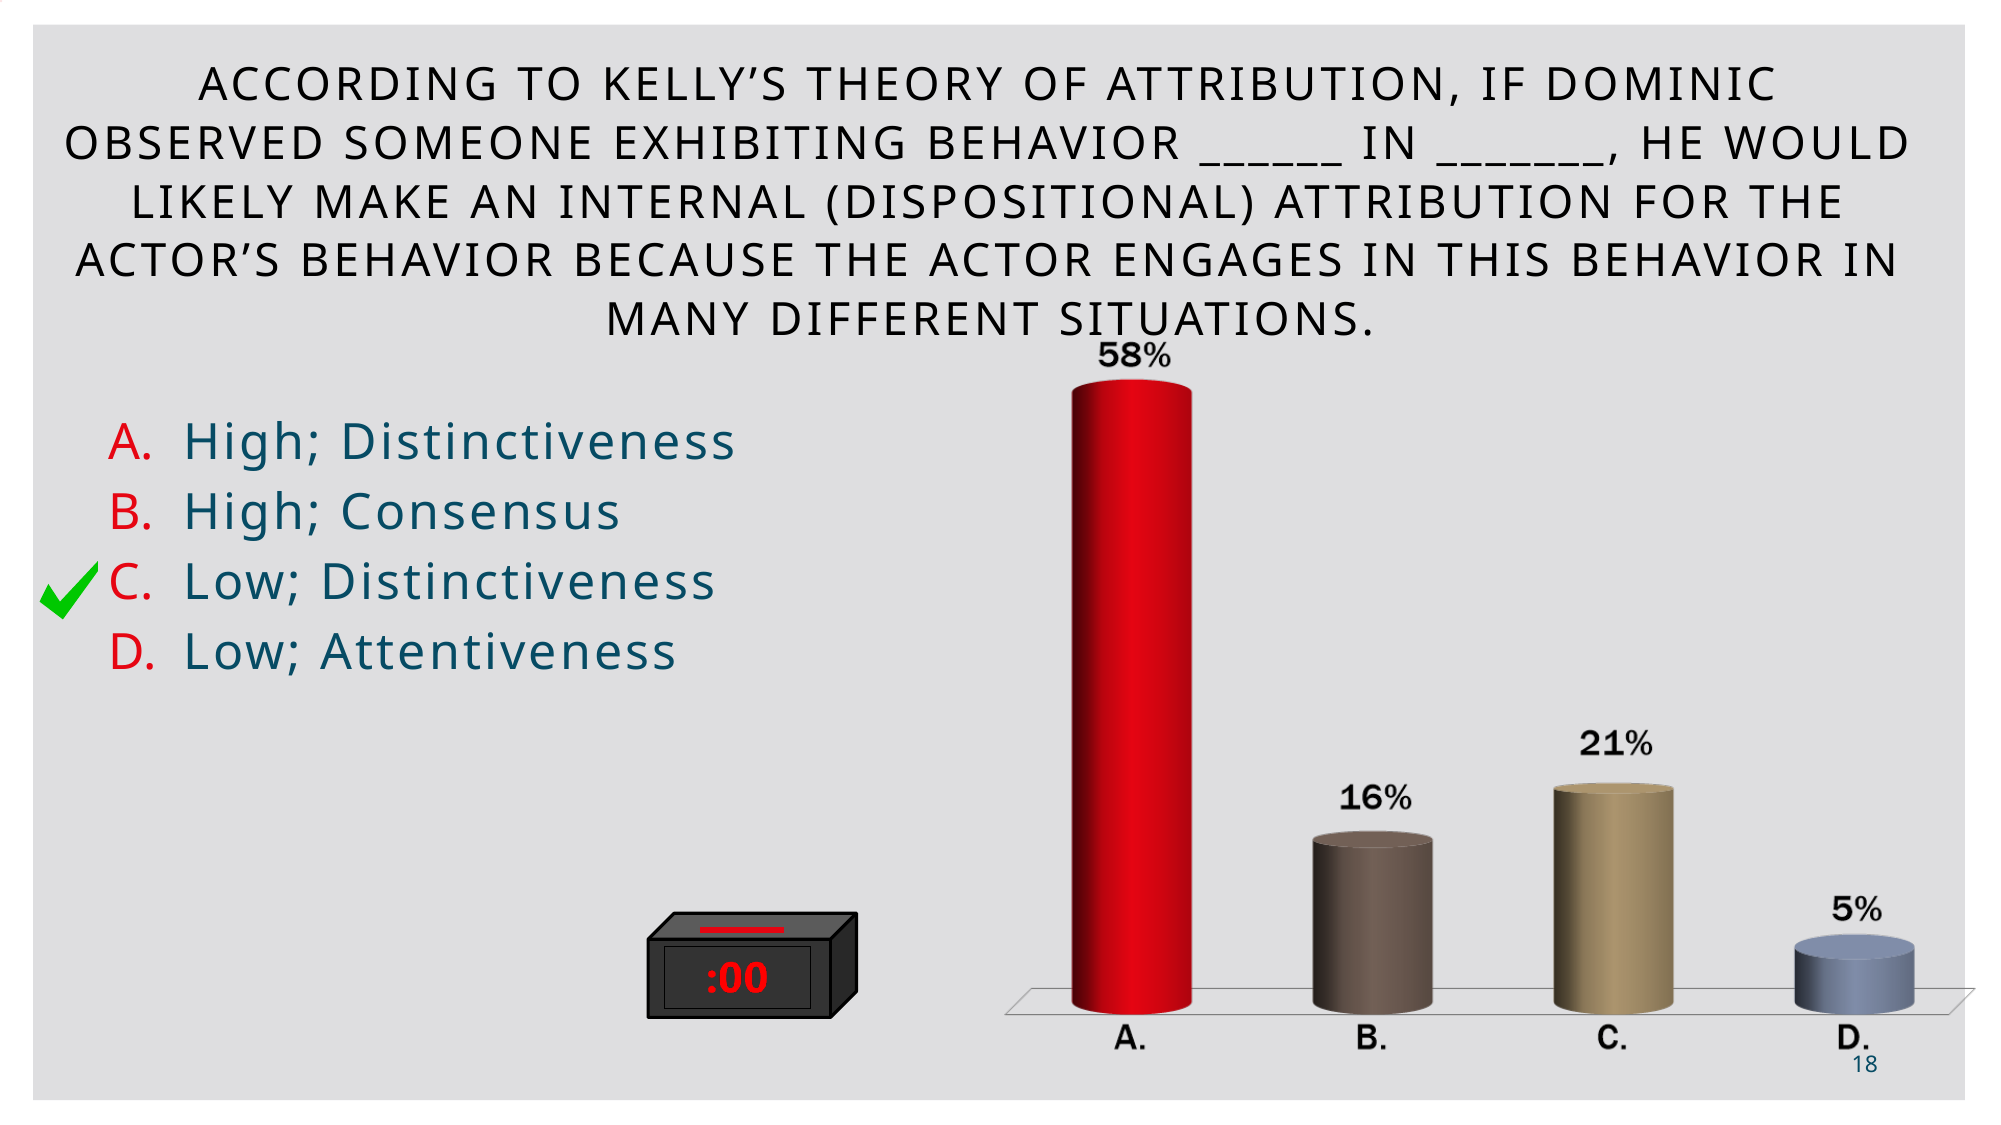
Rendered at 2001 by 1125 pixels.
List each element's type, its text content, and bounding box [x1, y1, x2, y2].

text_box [647, 912, 857, 1018]
text_box [988, 336, 1991, 1062]
text_box [38, 559, 100, 621]
title According to Kelly’s theory of attribution, if Dominic observed someone exhibiting behavior ______ in _______, he would likely make an internal (dispositional) attribution for the actor’s behavior because the actor engages in this behavior in many different situations. [46, 58, 1934, 338]
list High; Distinctiveness High; Consensus Low; Distinctiveness Low; Attentiveness [86, 402, 1003, 1125]
slide_number 18 [1800, 1041, 1930, 1089]
